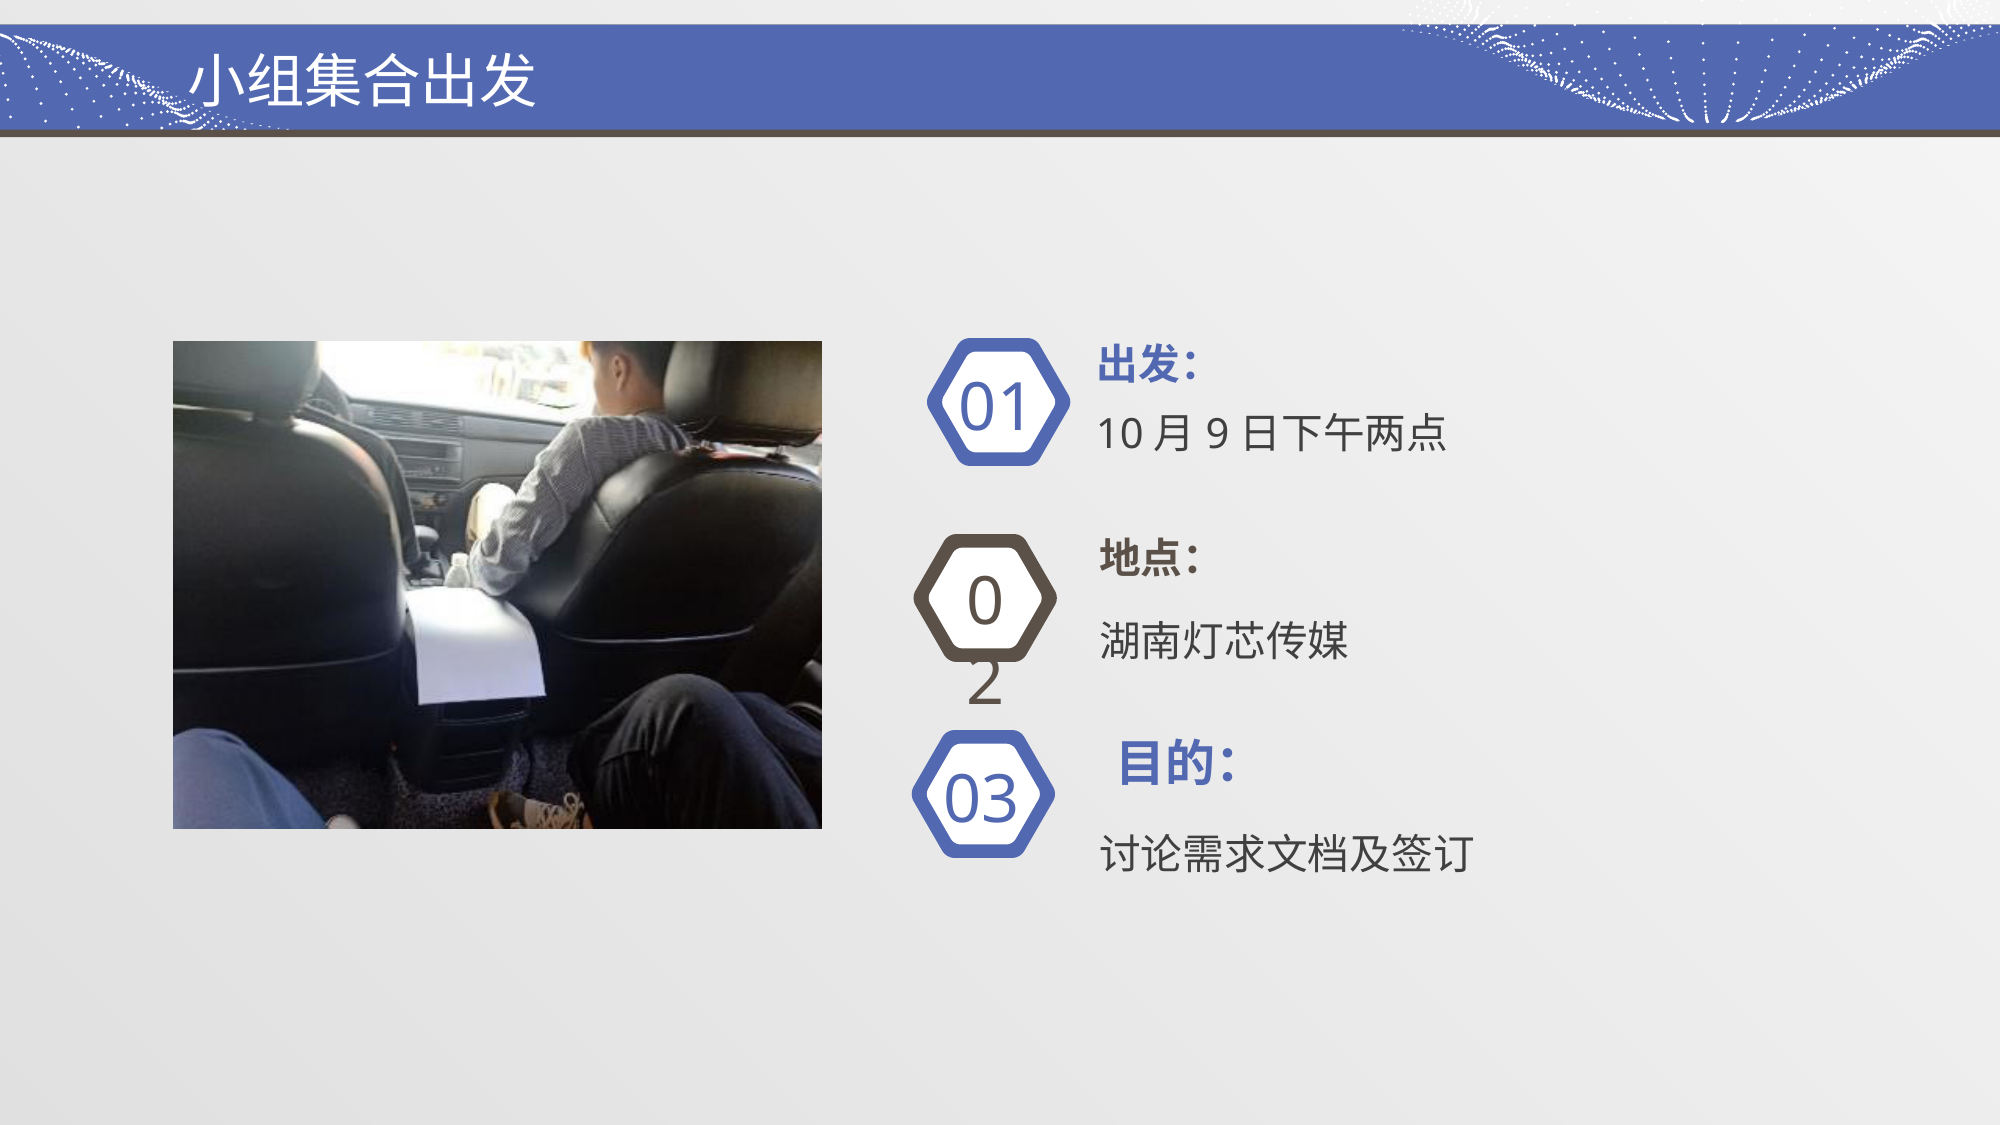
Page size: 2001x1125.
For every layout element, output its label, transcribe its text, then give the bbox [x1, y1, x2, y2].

text_box 10月9日下午两点 [1095, 423, 1756, 457]
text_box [912, 533, 1058, 663]
text_box 湖南灯芯传媒 [1099, 631, 1760, 666]
picture [172, 341, 822, 830]
text_box 出发： [1096, 338, 1424, 388]
text_box 目的： [1100, 723, 1280, 799]
text_box 地点： [1099, 531, 1426, 581]
text_box 讨论需求文档及签订 [1099, 844, 1760, 878]
title 小组集合出发 [173, 37, 680, 126]
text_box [926, 337, 1072, 467]
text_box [910, 729, 1056, 859]
